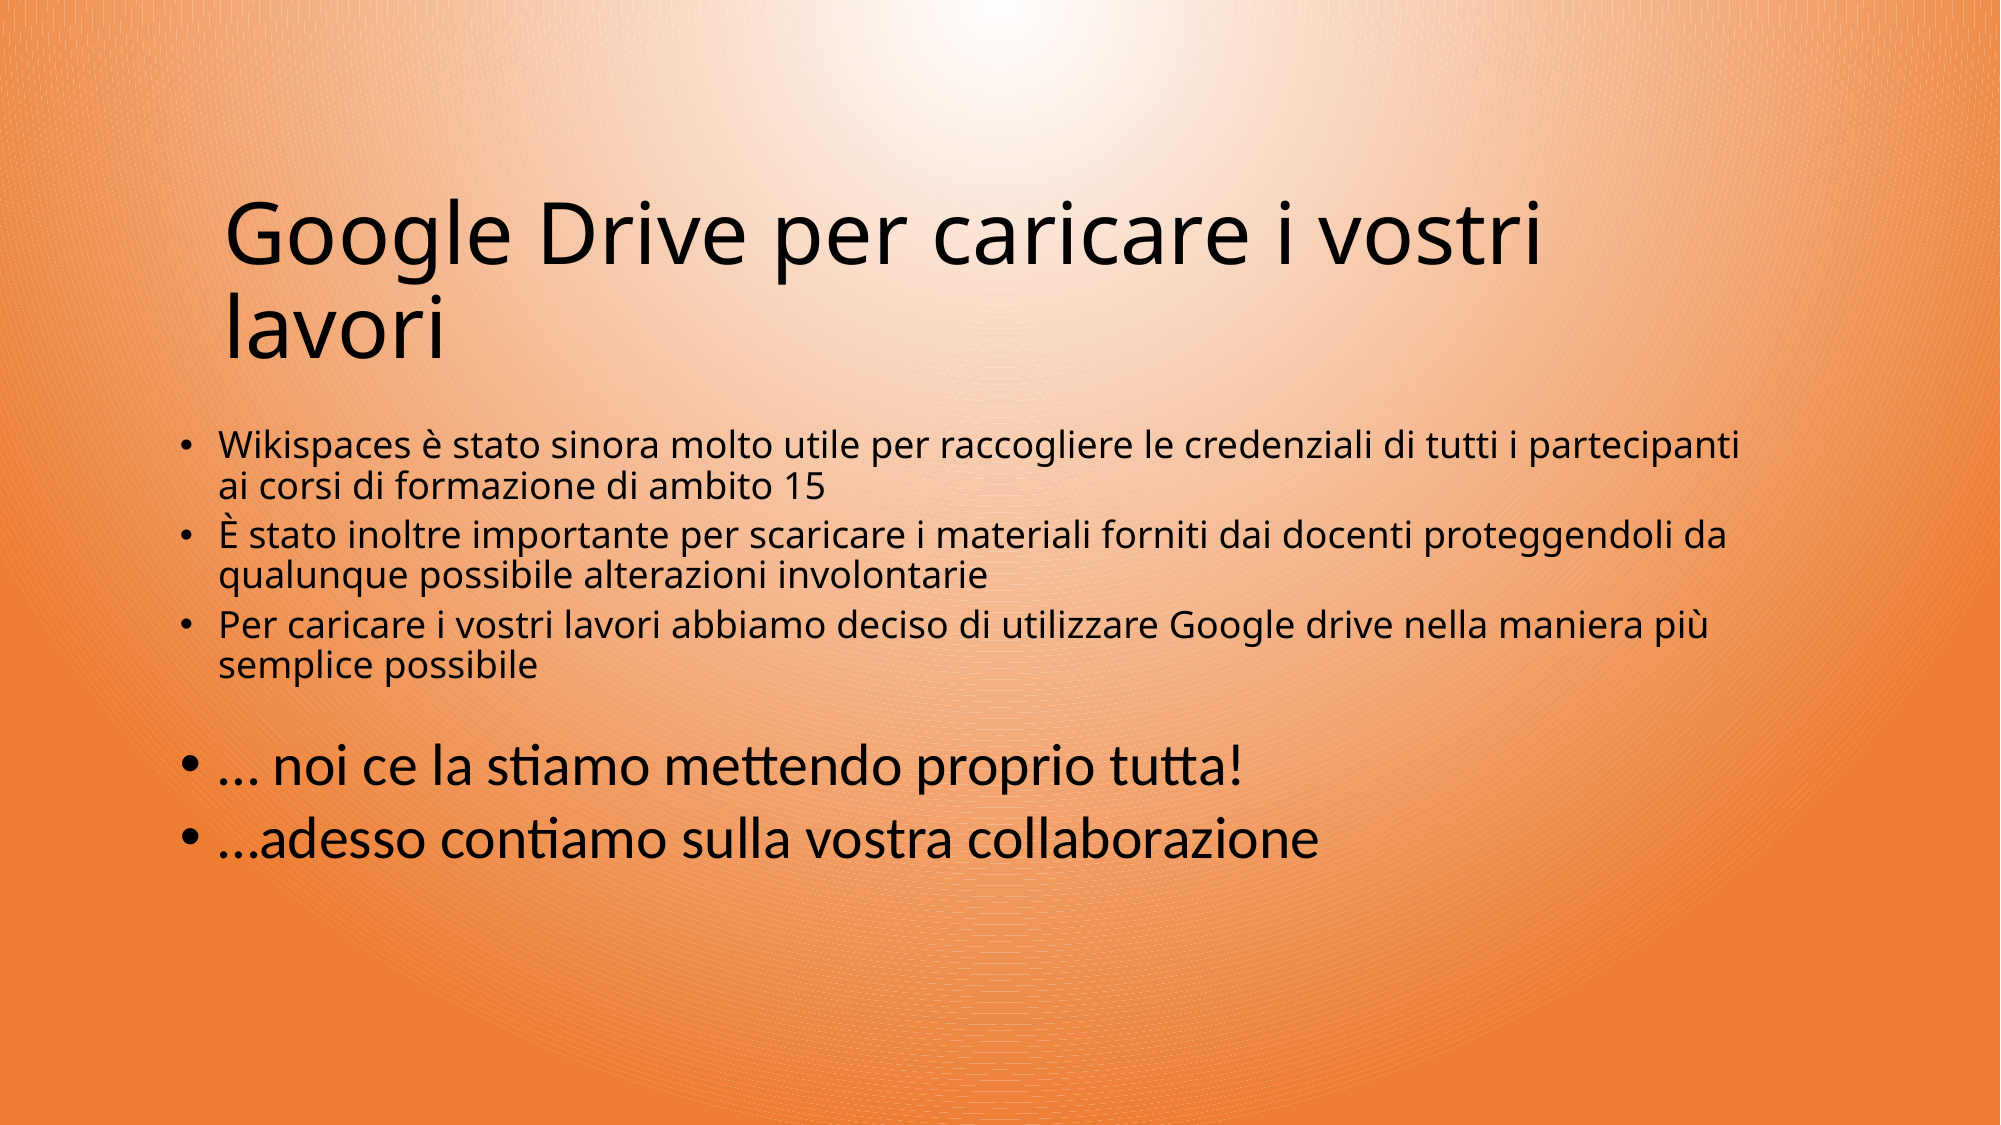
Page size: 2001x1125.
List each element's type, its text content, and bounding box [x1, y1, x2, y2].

list Wikispaces è stato sinora molto utile per raccogliere le credenziali di tutti i partecipanti ai corsi di formazione di ambito 15 È stato inoltre importante per scaricare i materiali forniti dai docenti proteggendoli da qualunque possibile alterazioni involontarie Per caricare i vostri lavori abbiamo deciso di utilizzare Google drive nella maniera più semplice possibile … noi ce la stiamo mettendo proprio tutta! …adesso contiamo sulla vostra collaborazione [164, 418, 1784, 889]
title Google Drive per caricare i vostri lavori [208, 182, 1752, 385]
